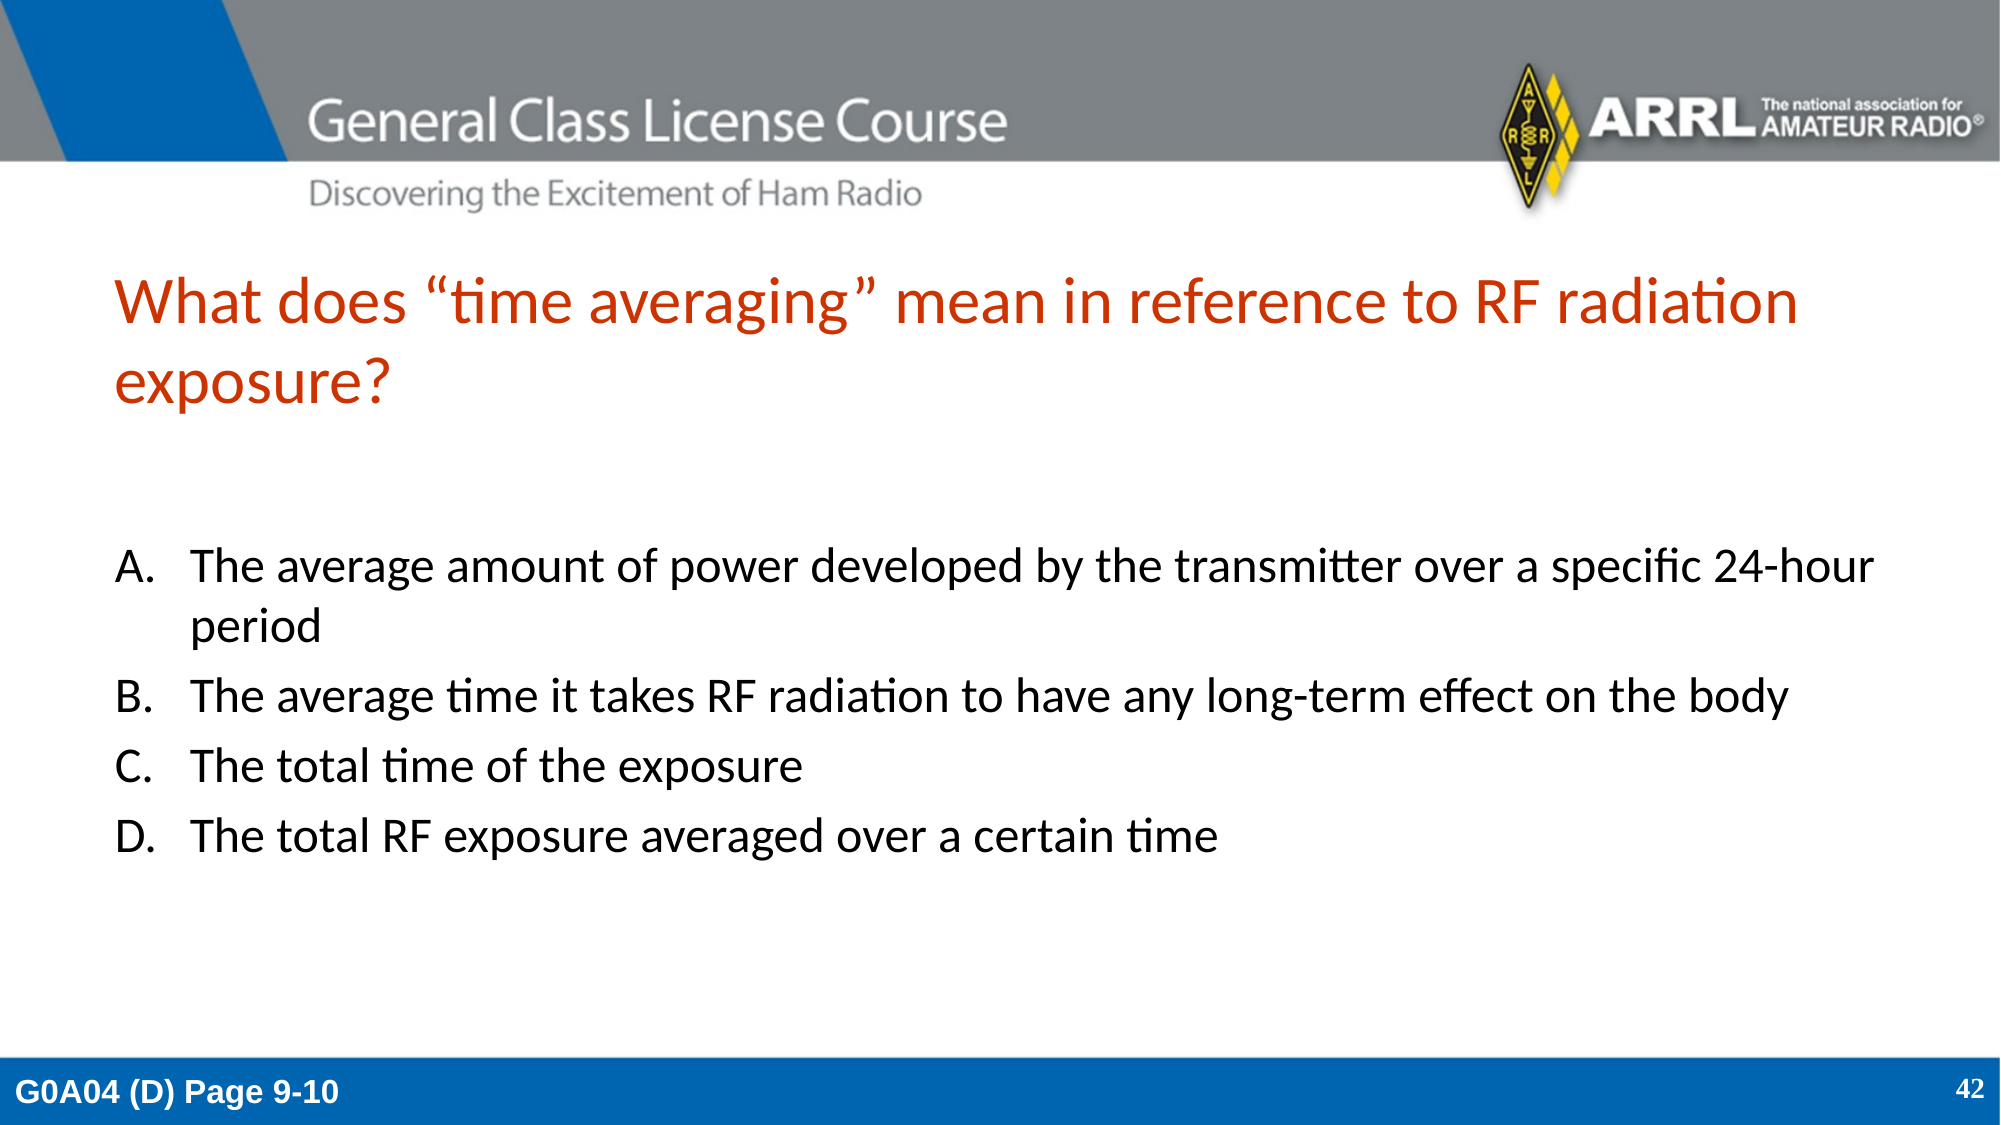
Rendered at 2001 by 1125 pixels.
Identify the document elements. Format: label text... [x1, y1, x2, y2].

title What does “time averaging” mean in reference to RF radiation exposure? [99, 249, 1900, 468]
text_box 42 [1875, 1062, 2000, 1113]
picture [0, 0, 2001, 1125]
list The average amount of power developed by the transmitter over a specific 24-hour period The average time it takes RF radiation to have any long-term effect on the body The total time of the exposure The total RF exposure averaged over a certain time [99, 525, 1900, 1005]
text_box G0A04 (D) Page 9-10 [0, 1062, 1313, 1118]
